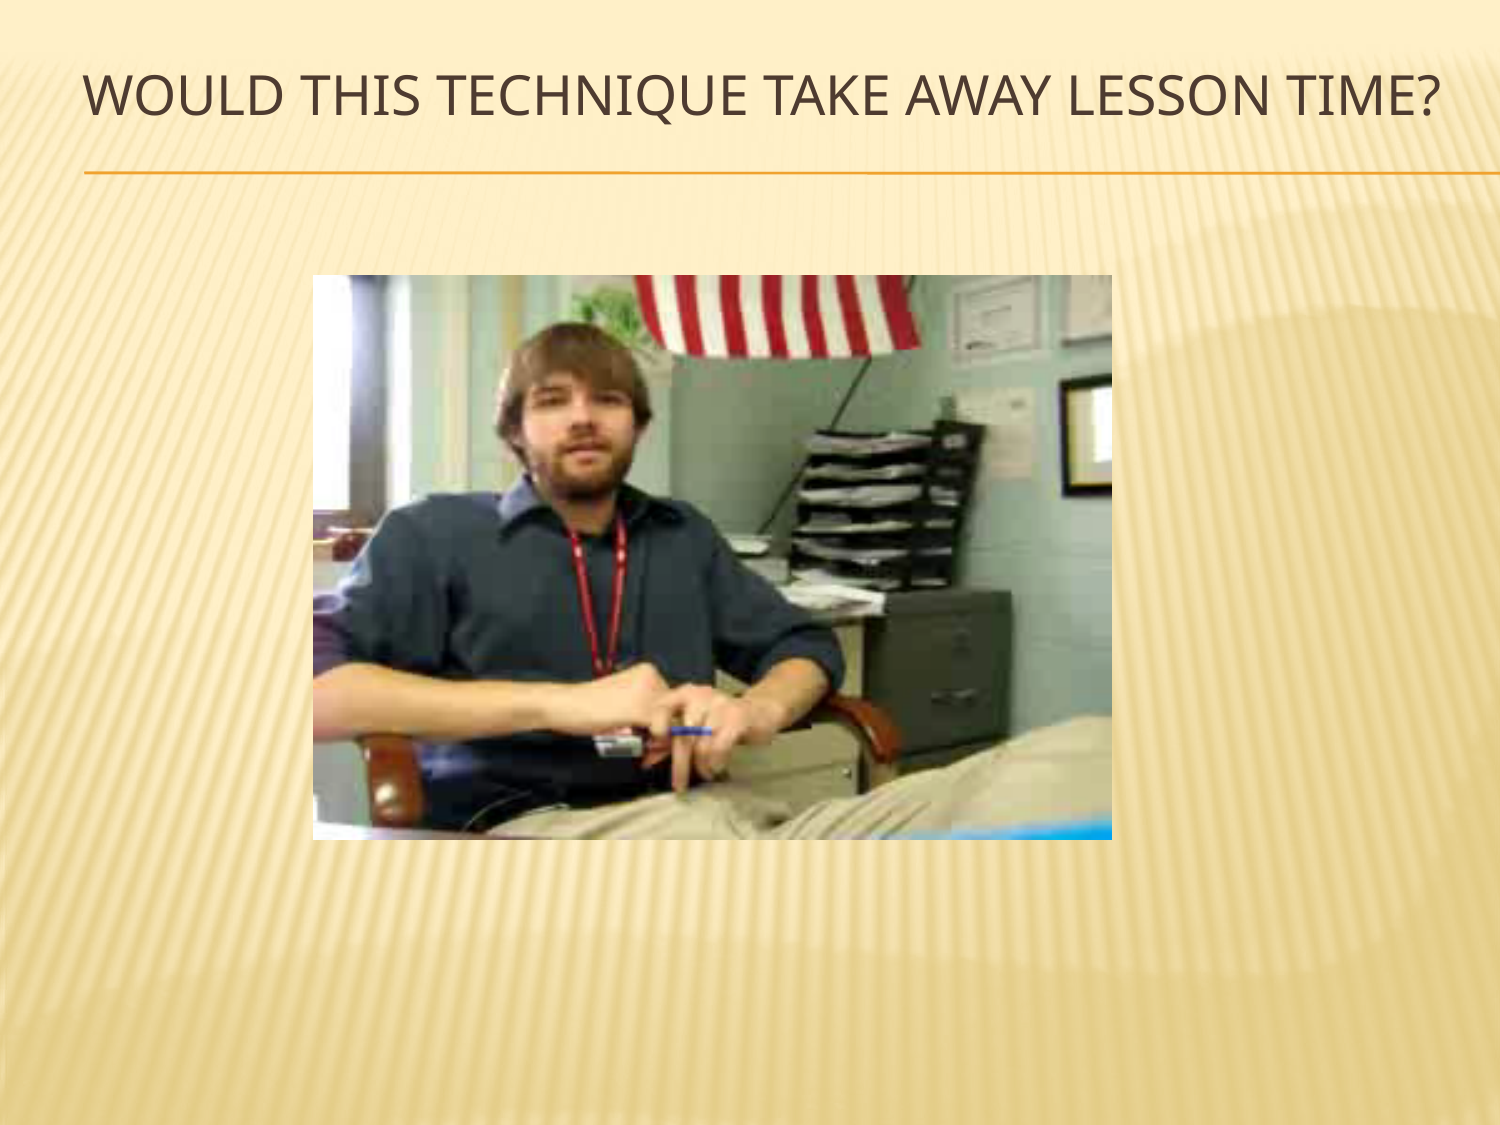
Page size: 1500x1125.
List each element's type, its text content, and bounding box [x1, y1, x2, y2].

title Would this technique take away lesson time? [50, 24, 1475, 163]
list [312, 274, 1113, 841]
